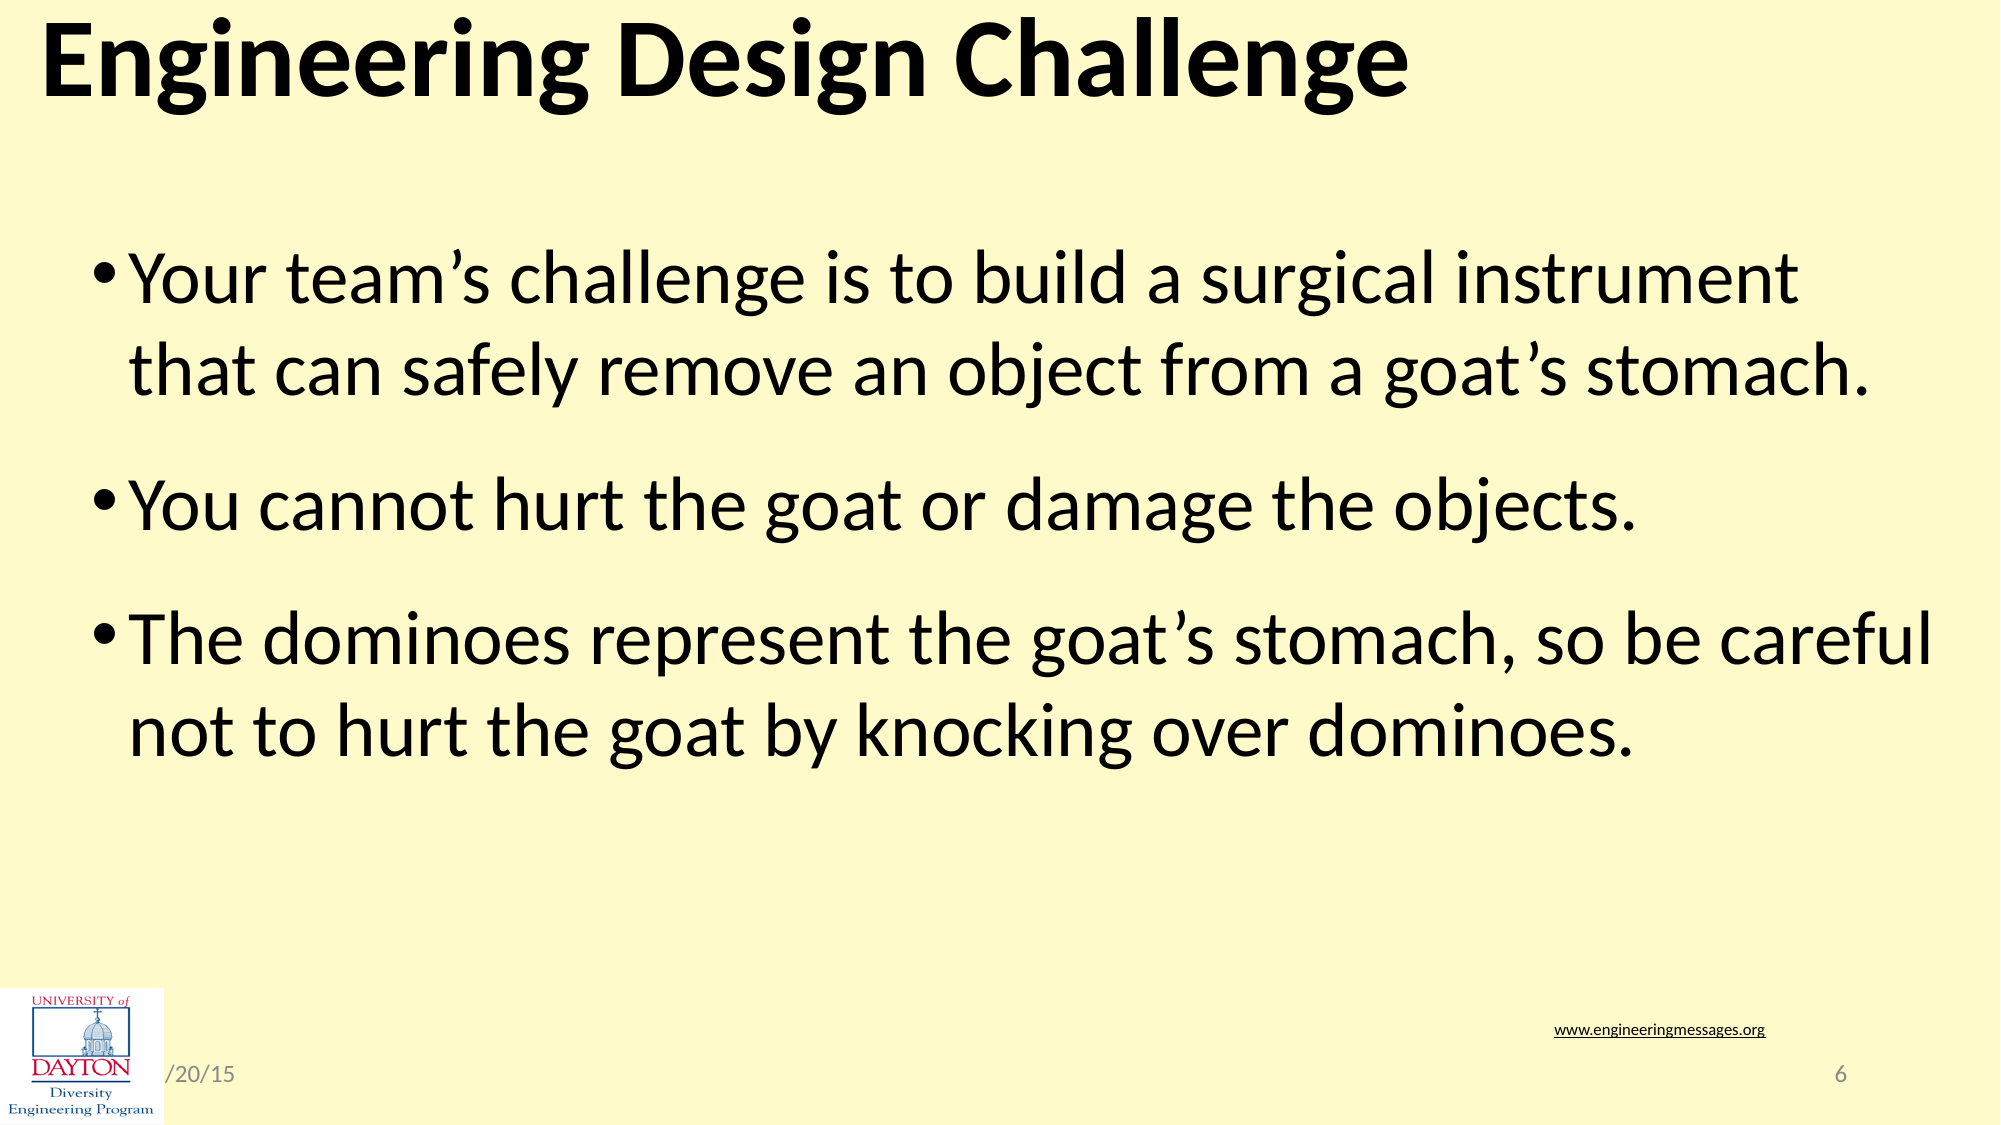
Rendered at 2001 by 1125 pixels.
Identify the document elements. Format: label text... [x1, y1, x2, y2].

text_box Engineering Design Challenge [25, 50, 1751, 180]
picture [0, 988, 165, 1125]
list Your team’s challenge is to build a surgical instrument that can safely remove an object from a goat’s stomach. You cannot hurt the goat or damage the objects. The dominoes represent the goat’s stomach, so be careful not to hurt the goat by knocking over dominoes. [76, 218, 1952, 994]
text_box www.engineeringmessages.org [1539, 1011, 1789, 1047]
